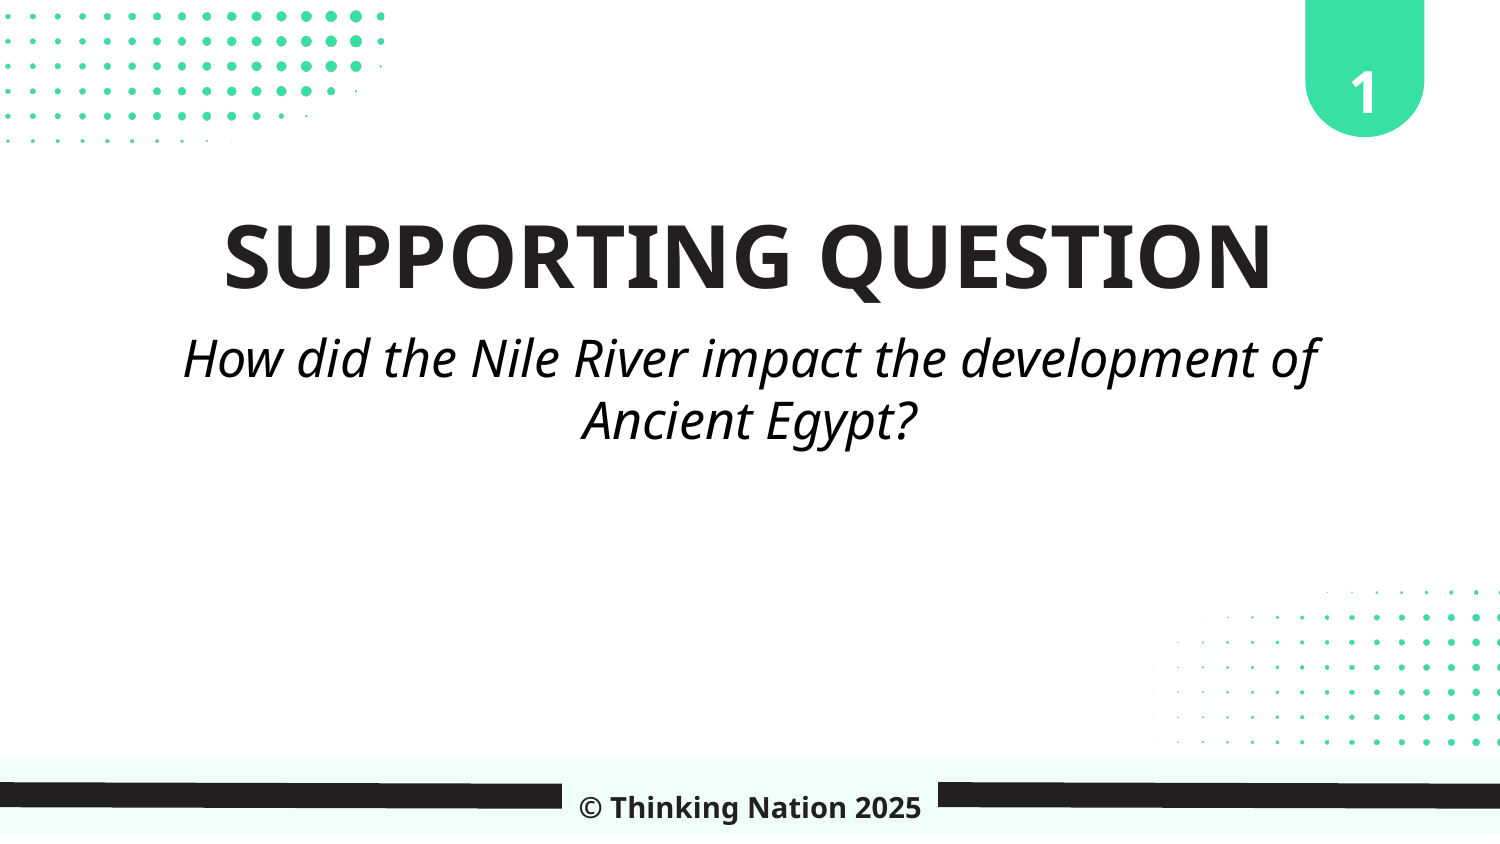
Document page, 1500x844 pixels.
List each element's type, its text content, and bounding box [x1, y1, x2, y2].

text_box [1128, 590, 1500, 755]
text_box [1300, 0, 1430, 138]
text_box [0, 0, 385, 144]
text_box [0, 756, 1500, 835]
text_box SUPPORTING QUESTION [209, 159, 1291, 307]
text_box How did the Nile River impact the development of Ancient Egypt? [146, 324, 1353, 451]
